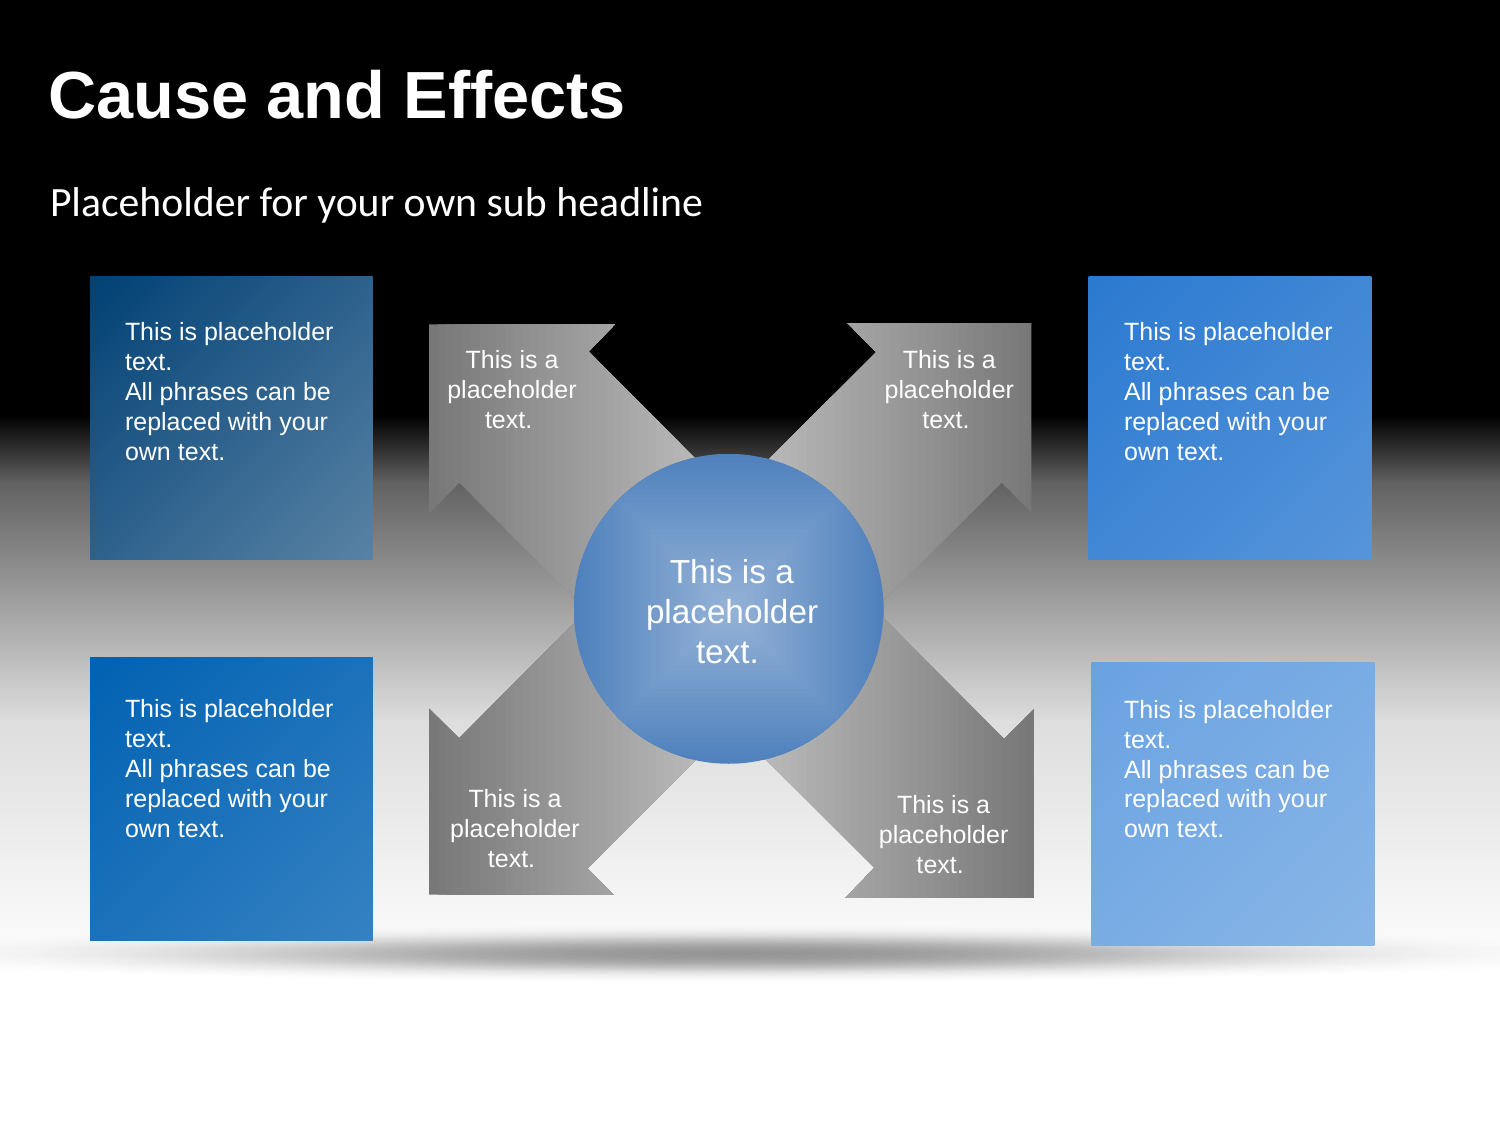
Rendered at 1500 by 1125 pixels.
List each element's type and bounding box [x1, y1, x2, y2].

picture [0, 924, 1500, 984]
text_box [0, 0, 1500, 922]
